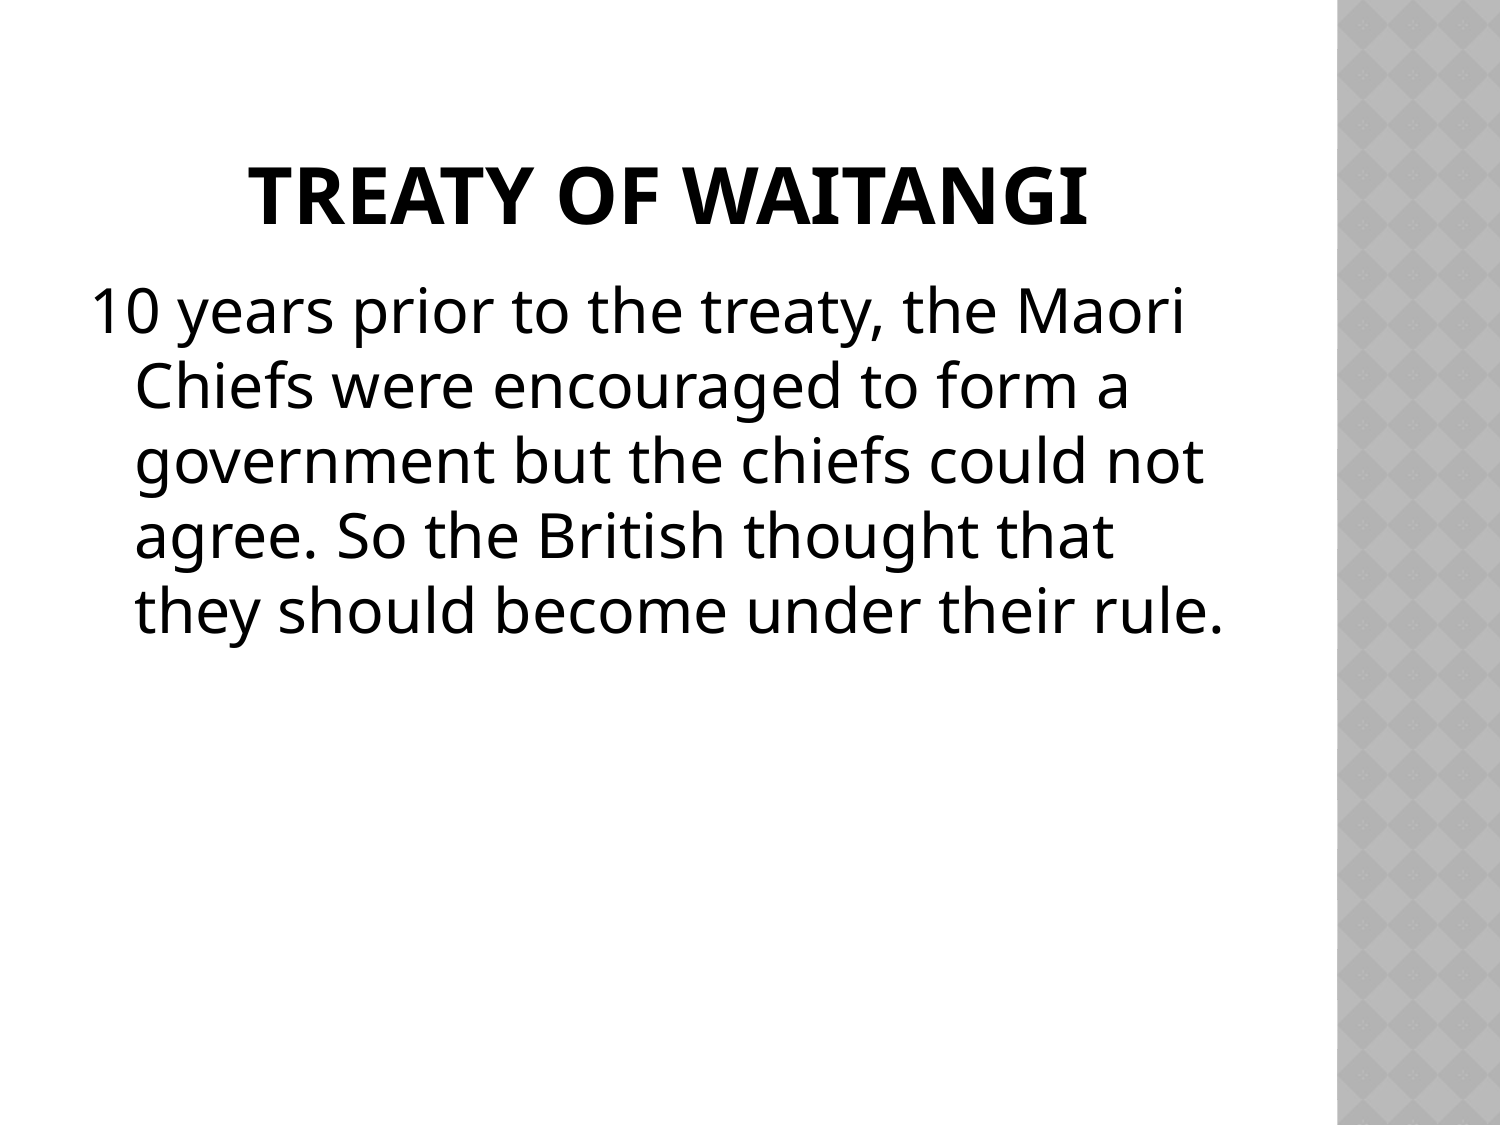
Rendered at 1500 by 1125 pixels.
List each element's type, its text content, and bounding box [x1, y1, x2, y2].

list 10 years prior to the treaty, the Maori Chiefs were encouraged to form a government but the chiefs could not agree. So the British thought that they should become under their rule. [75, 264, 1263, 1059]
title Treaty of Waitangi [75, 52, 1263, 240]
